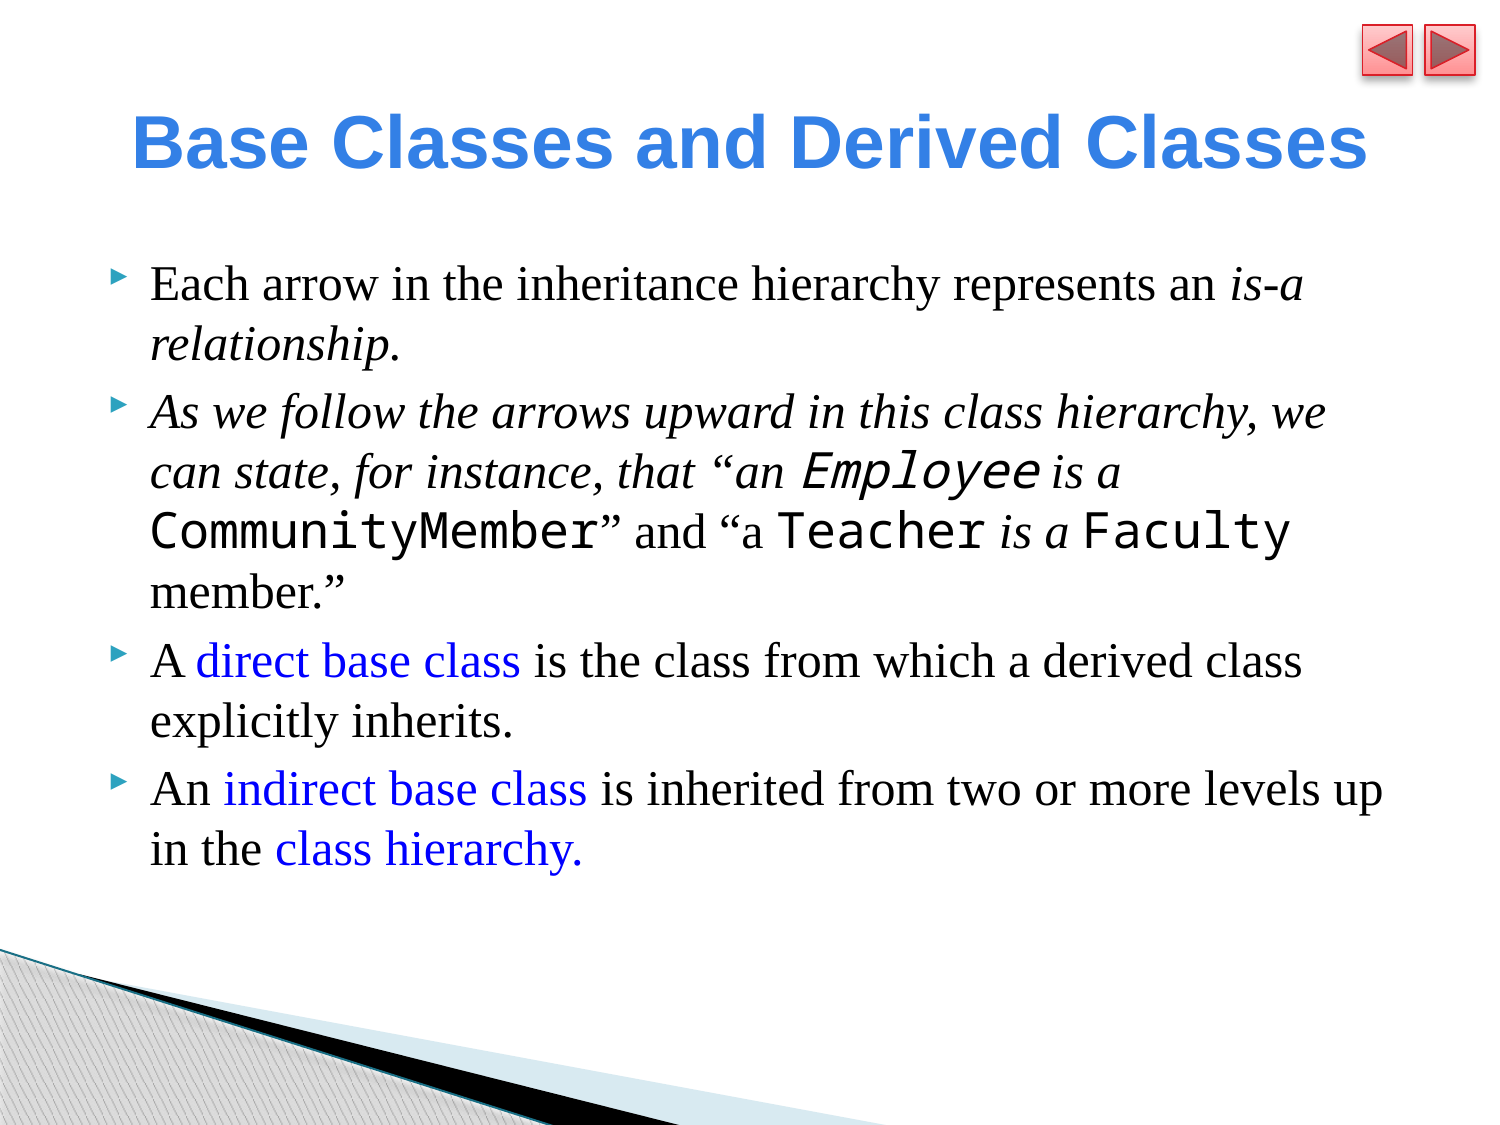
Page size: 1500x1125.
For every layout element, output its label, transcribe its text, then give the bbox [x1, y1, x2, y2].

list Each arrow in the inheritance hierarchy represents an is-a relationship. As we follow the arrows upward in this class hierarchy, we can state, for instance, that “an Employee is a CommunityMember” and “a Teacher is a Faculty member.” A direct base class is the class from which a derived class explicitly inherits. An indirect base class is inherited from two or more levels up in the class hierarchy. [74, 242, 1426, 986]
title Base Classes and Derived Classes [75, 45, 1425, 233]
